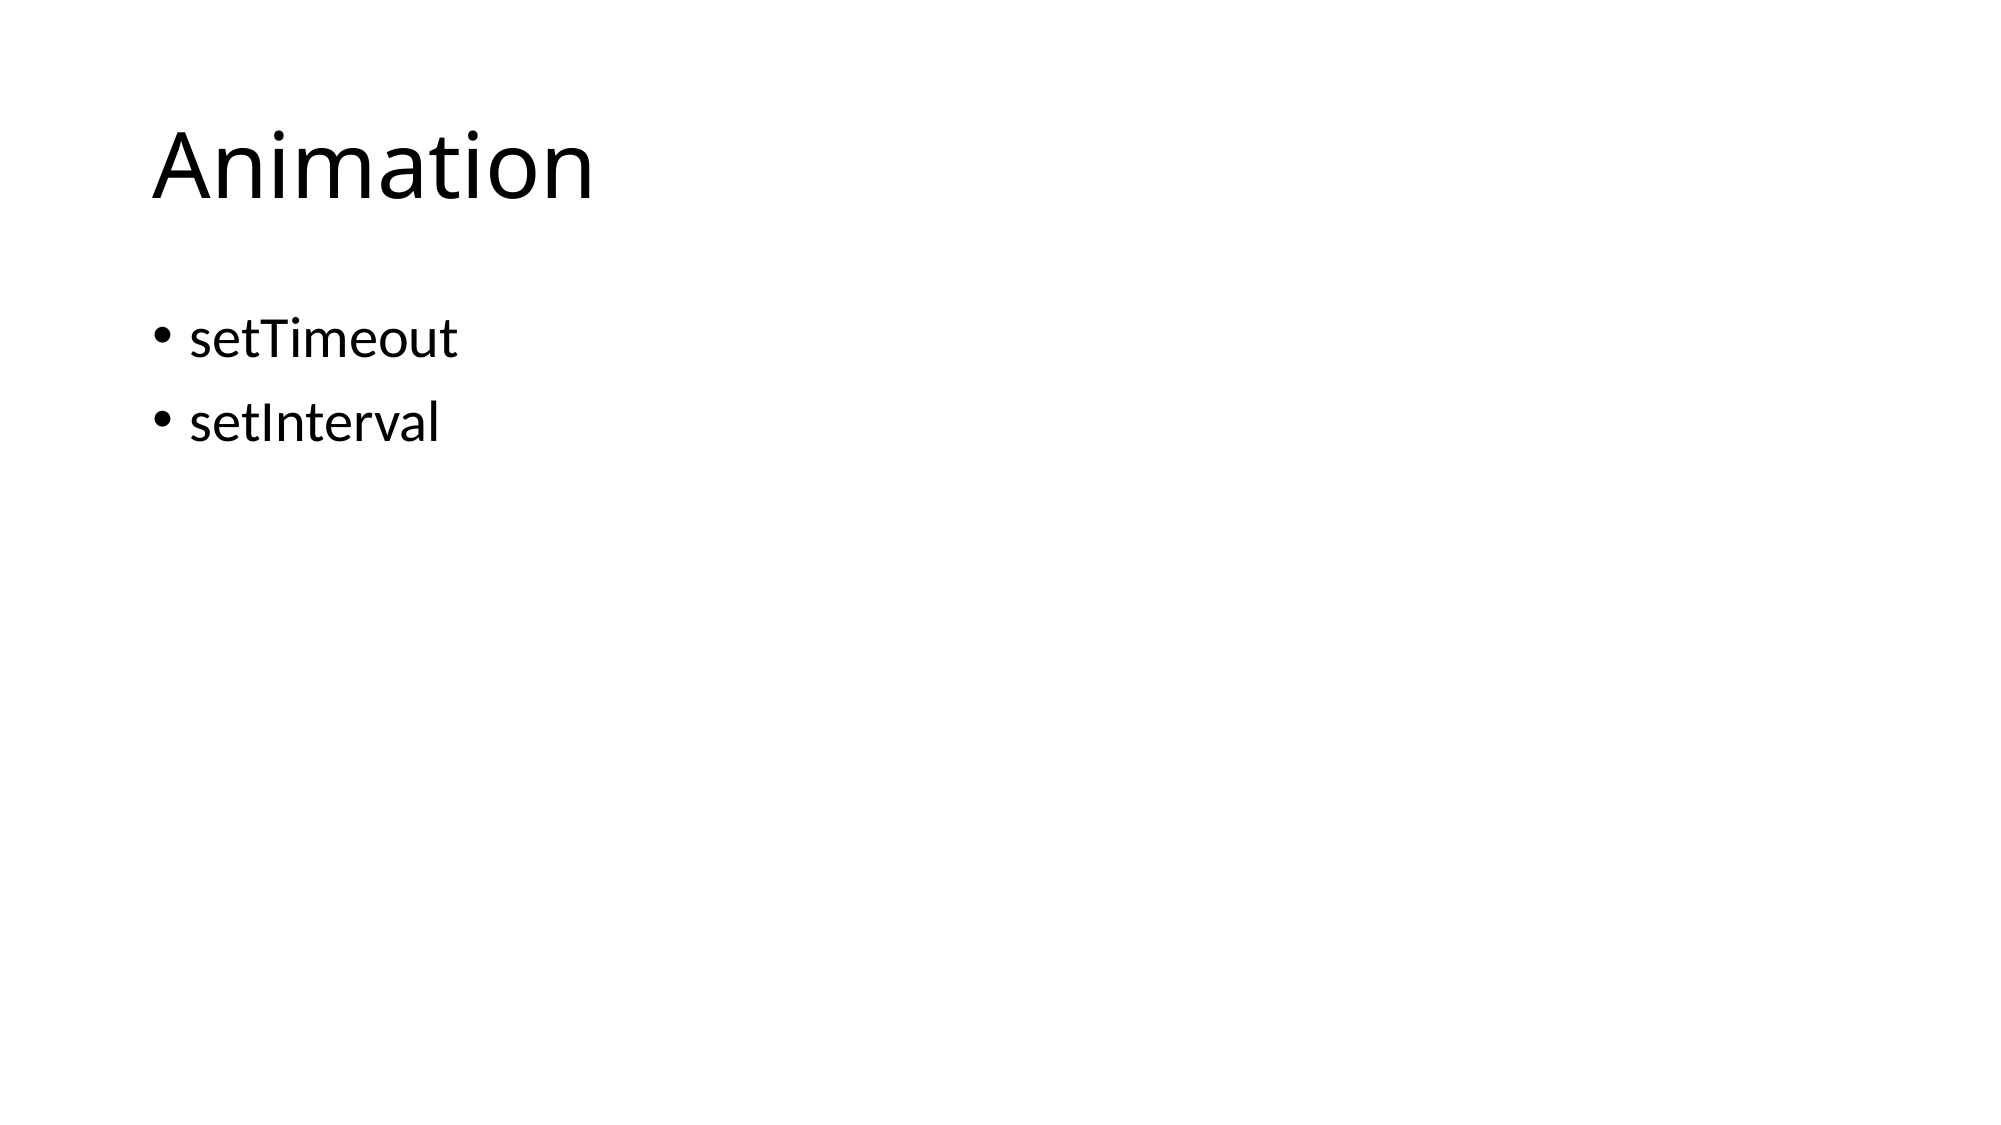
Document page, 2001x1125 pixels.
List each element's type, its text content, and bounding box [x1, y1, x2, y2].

list setTimeout setInterval [137, 299, 1863, 1014]
title Animation [137, 59, 1863, 278]
